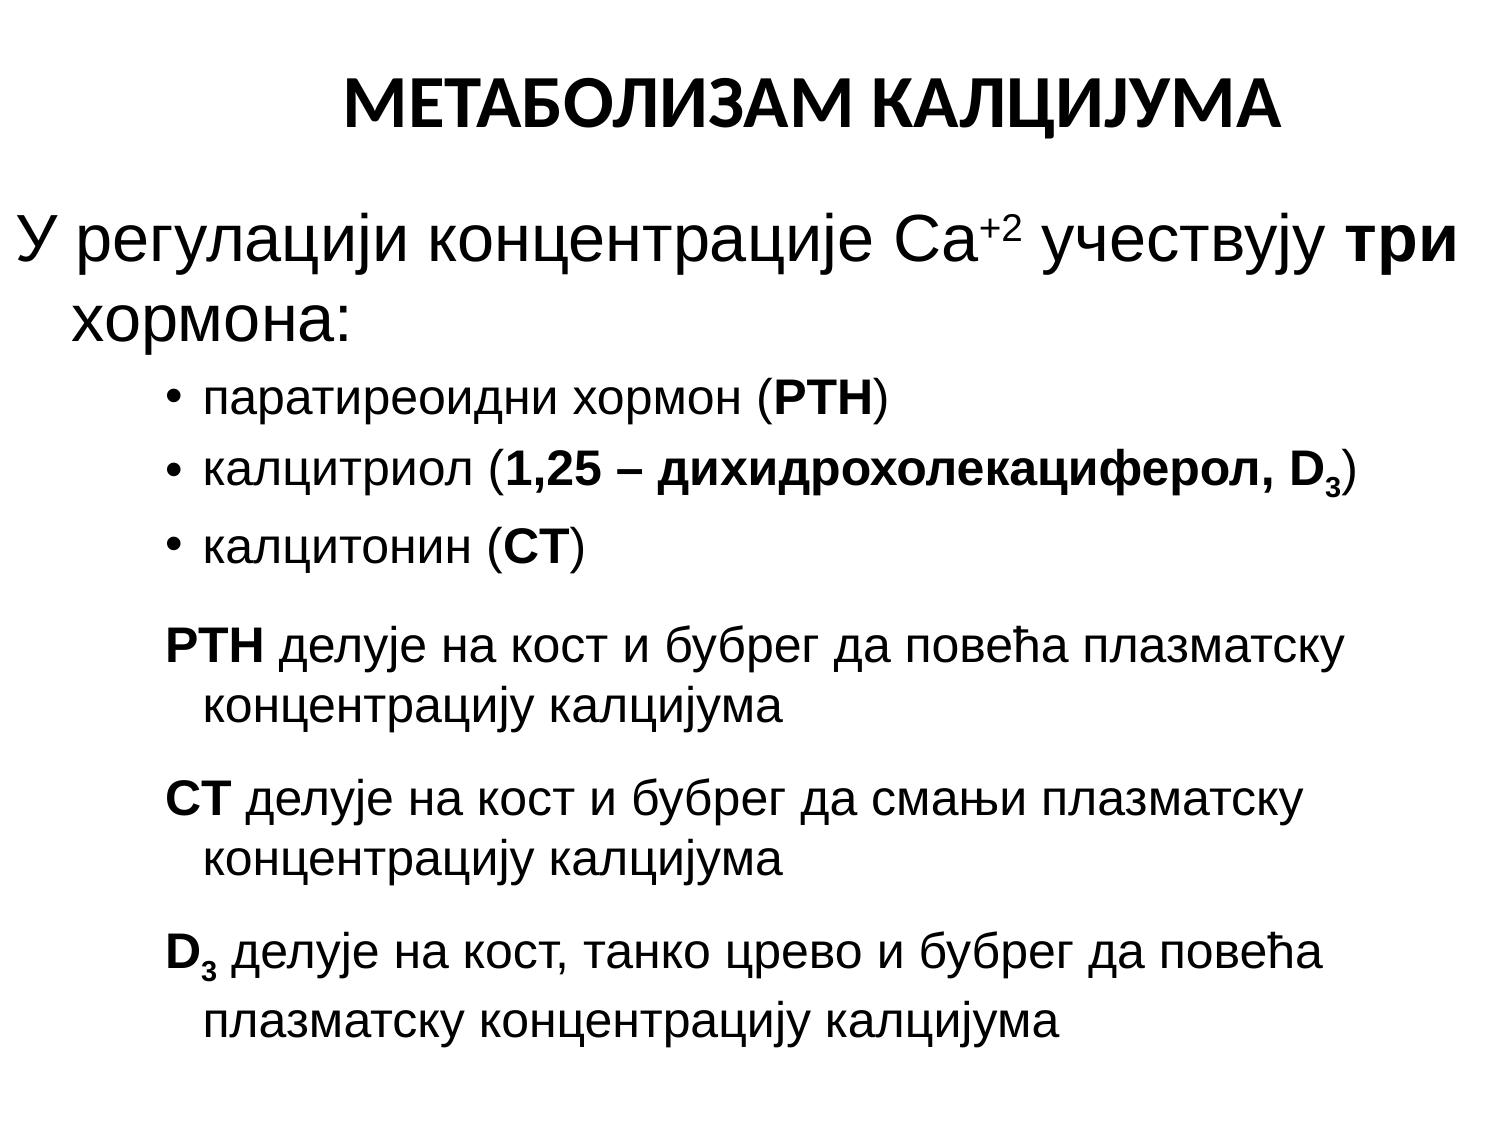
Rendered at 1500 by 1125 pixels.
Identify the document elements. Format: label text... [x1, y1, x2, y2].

text_box МЕТАБОЛИЗАМ КАЛЦИЈУМА [125, 37, 1500, 150]
list У регулацији концентрације Ca+2 учествују три хормона: паратиреоидни хормон (PTH) калцитриол (1,25 – дихидрохолекациферол, D3) калцитонин (CT) PTH делује на кост и бубрег да повећа плазматску концентрацију калцијума CT делује на кост и бубрег да смањи плазматску концентрацију калцијума D3 делује на кост, танко црево и бубрег да повећа плазматску концентрацију калцијума [0, 187, 1500, 1125]
